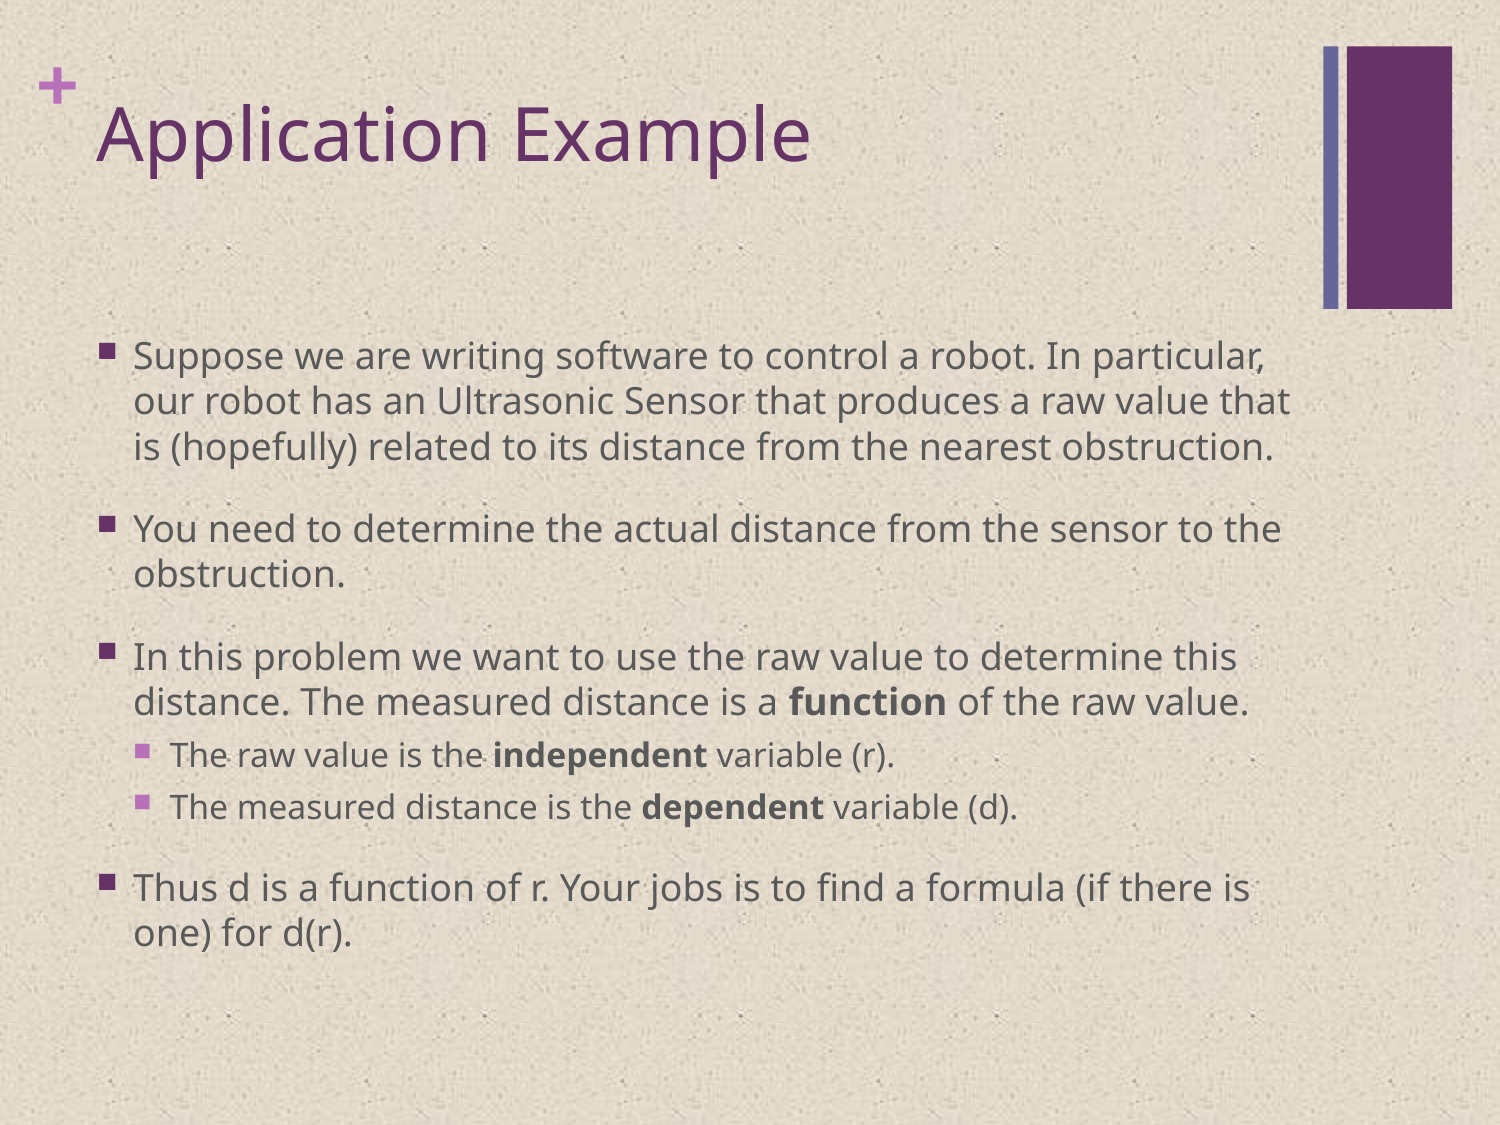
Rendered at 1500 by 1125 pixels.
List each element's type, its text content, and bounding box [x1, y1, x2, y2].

list Suppose we are writing software to control a robot. In particular, our robot has an Ultrasonic Sensor that produces a raw value that is (hopefully) related to its distance from the nearest obstruction. You need to determine the actual distance from the sensor to the obstruction. In this problem we want to use the raw value to determine this distance. The measured distance is a function of the raw value. The raw value is the independent variable (r). The measured distance is the dependent variable (d). Thus d is a function of r. Your jobs is to find a formula (if there is one) for d(r). [81, 324, 1322, 1005]
title Application Example [81, 79, 1322, 263]
picture [0, 0, 1500, 1125]
